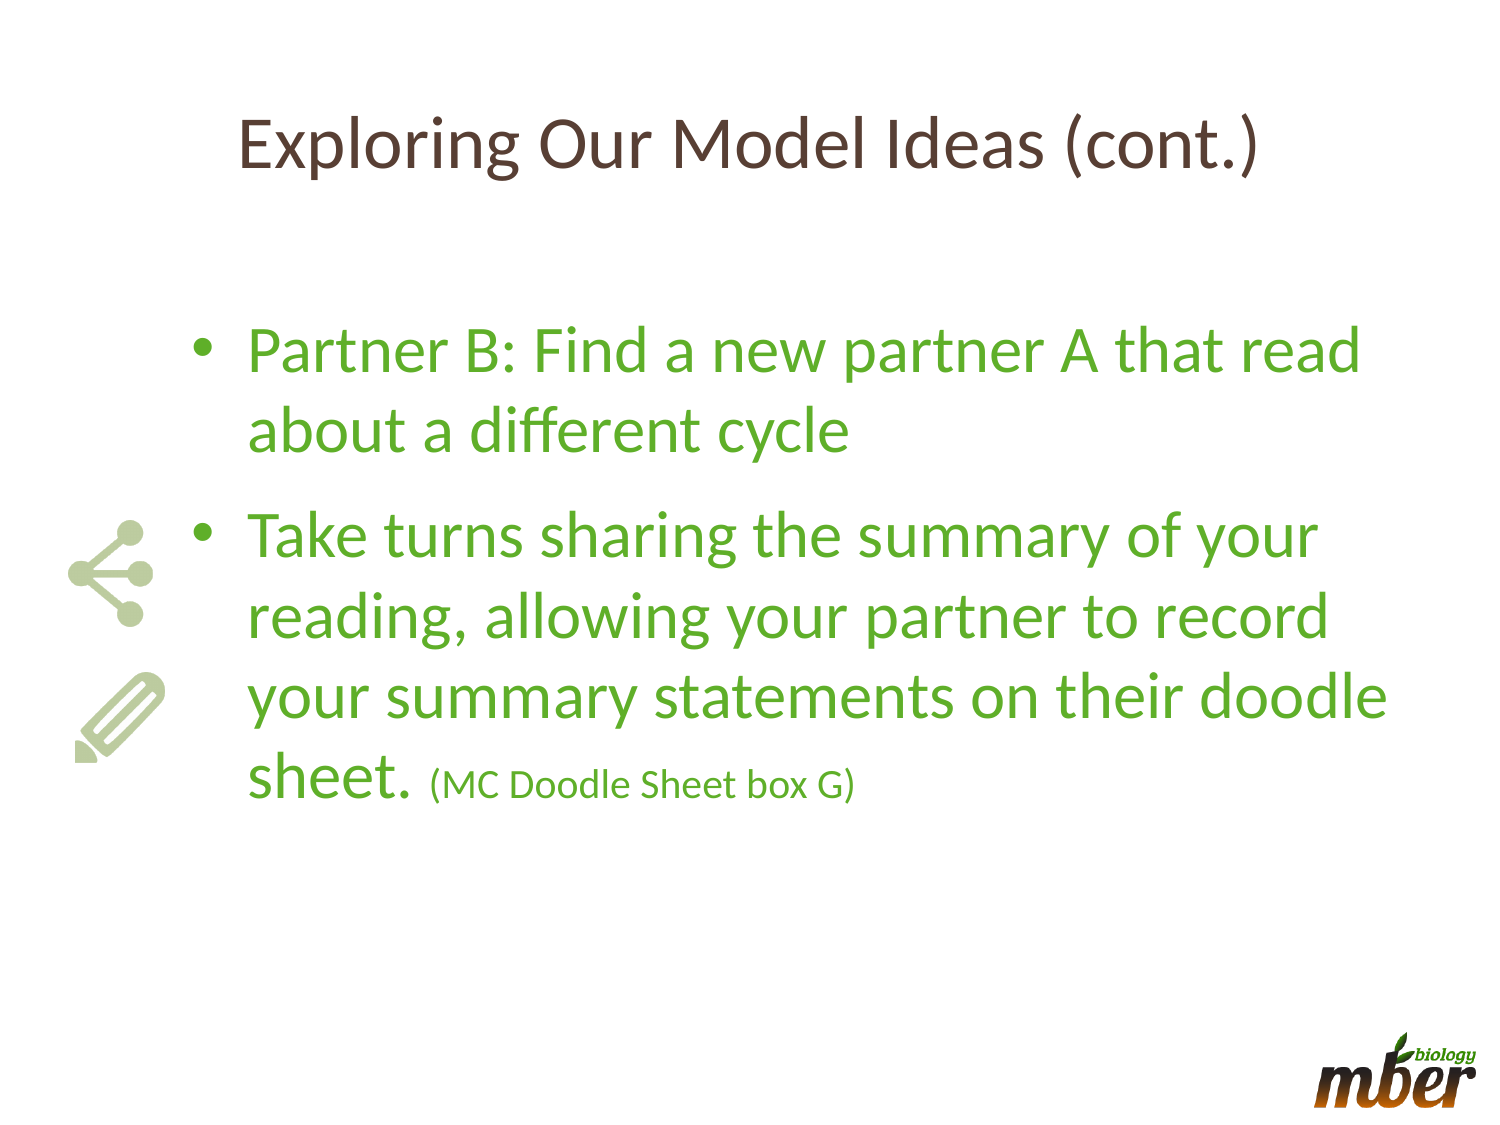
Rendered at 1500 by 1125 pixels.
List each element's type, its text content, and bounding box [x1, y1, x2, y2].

list Partner B: Find a new partner A that read about a different cycle Take turns sharing the summary of your reading, allowing your partner to record your summary statements on their doodle sheet. (MC Doodle Sheet box G) [176, 298, 1425, 849]
picture [1314, 1032, 1476, 1109]
picture [74, 672, 165, 764]
title Exploring Our Model Ideas (cont.) [75, 45, 1425, 233]
picture [68, 520, 153, 628]
